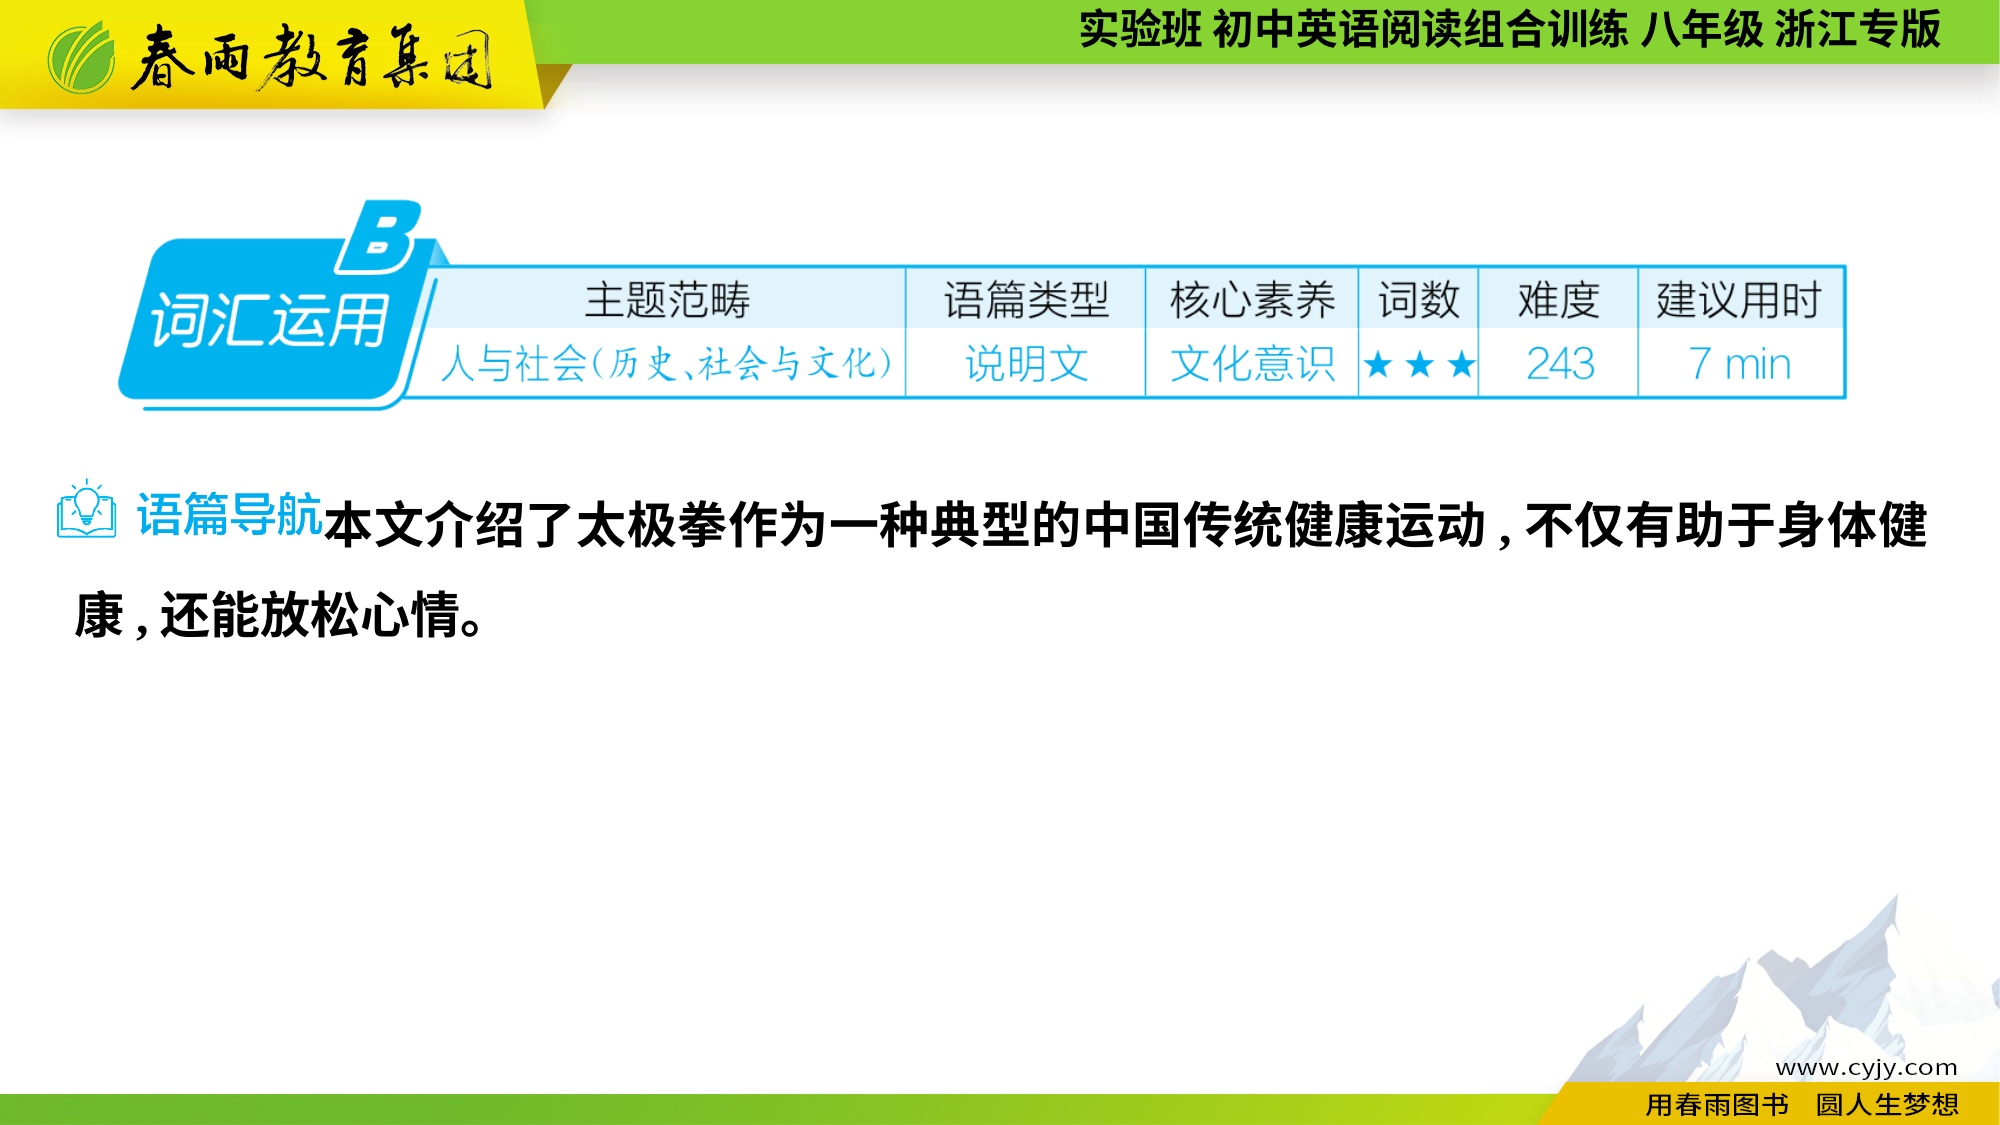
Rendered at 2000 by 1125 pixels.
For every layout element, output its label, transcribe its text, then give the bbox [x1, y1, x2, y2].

list 本文介绍了太极拳作为一种典型的中国传统健康运动,不仅有助于身体健康,还能放松心情。 [59, 456, 1944, 642]
picture [0, 0, 2000, 1125]
